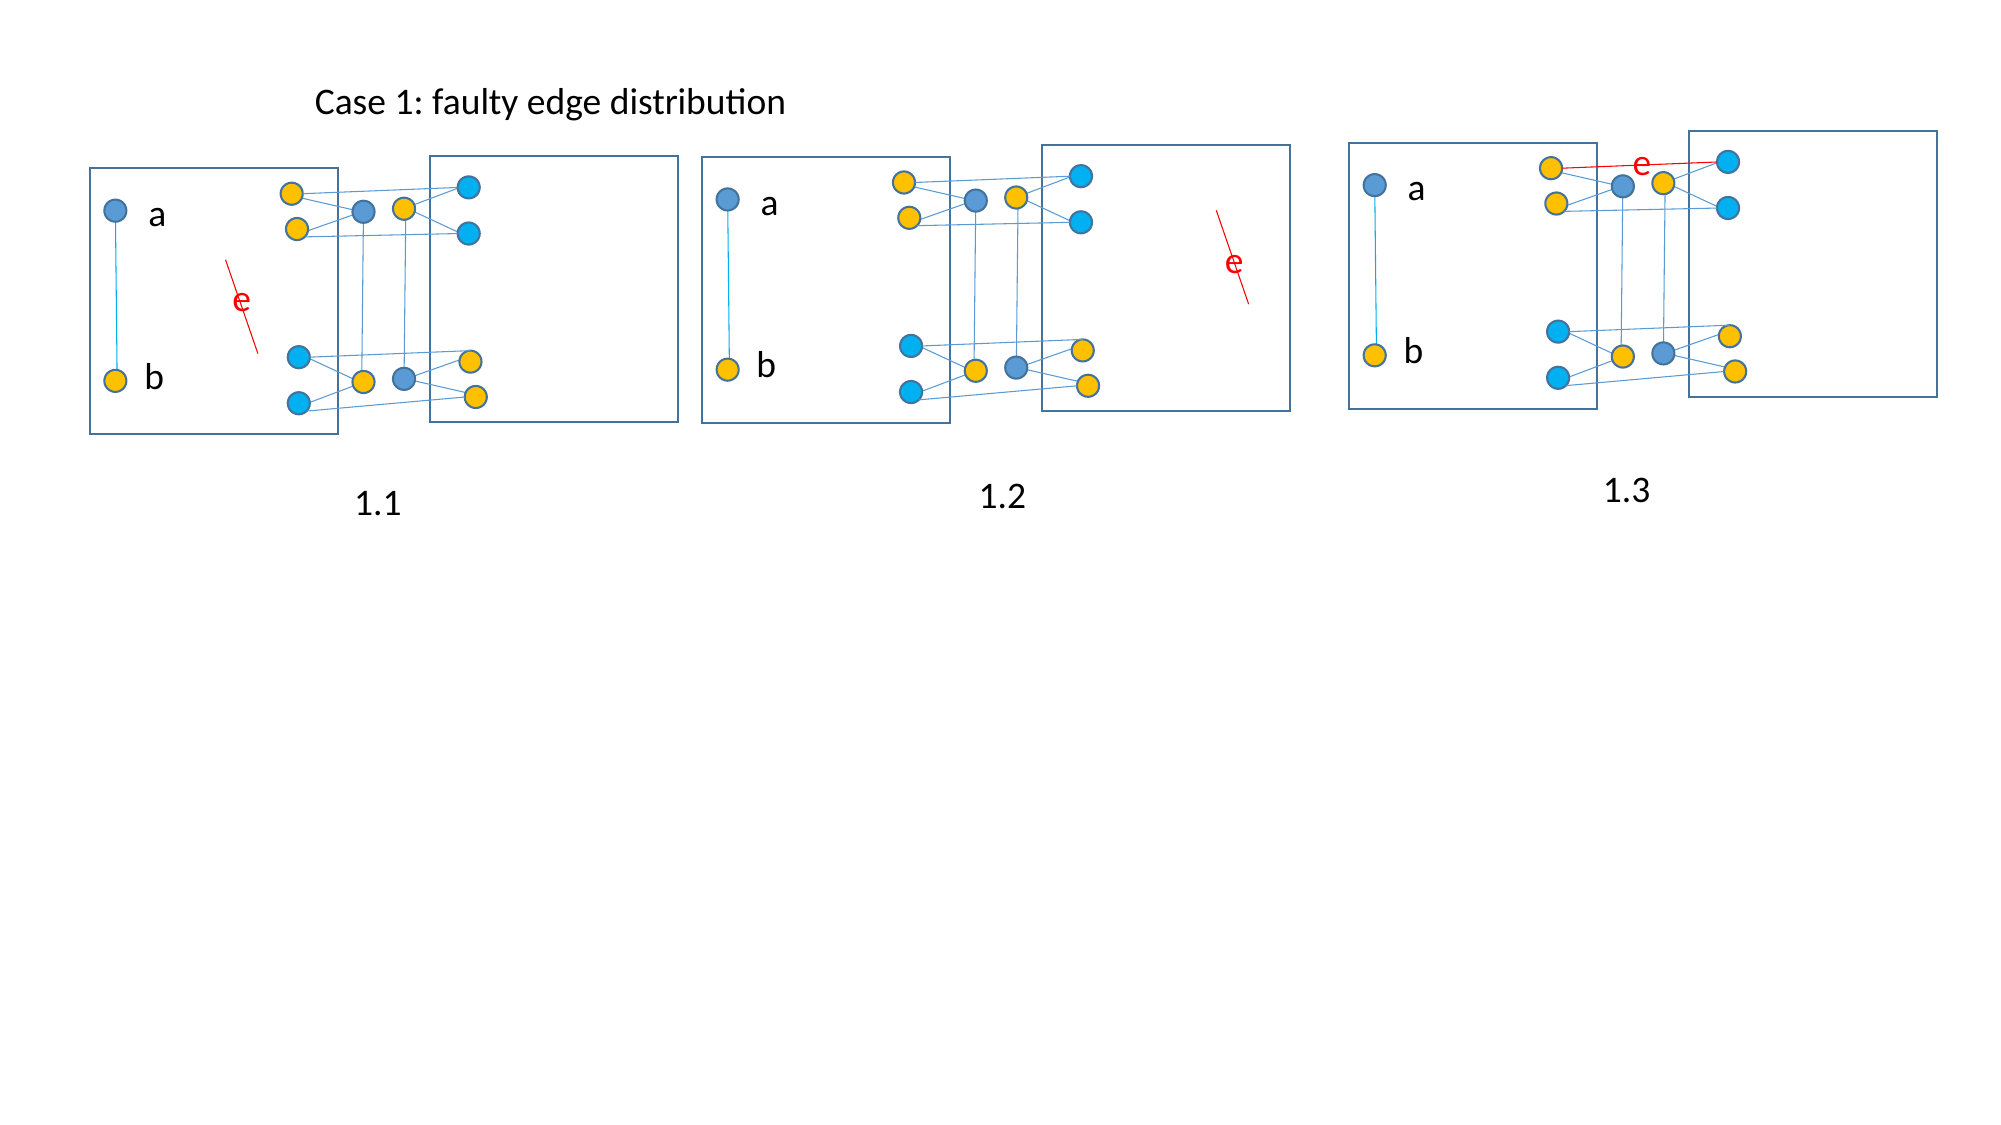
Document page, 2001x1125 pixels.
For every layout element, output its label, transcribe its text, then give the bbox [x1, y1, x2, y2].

text_box 1.1 [339, 470, 417, 531]
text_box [89, 156, 678, 435]
text_box 1.3 [1588, 457, 1666, 518]
text_box 1.2 [963, 463, 1041, 524]
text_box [1348, 130, 1938, 409]
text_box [701, 145, 1291, 424]
text_box Case 1: faulty edge distribution [300, 69, 802, 130]
